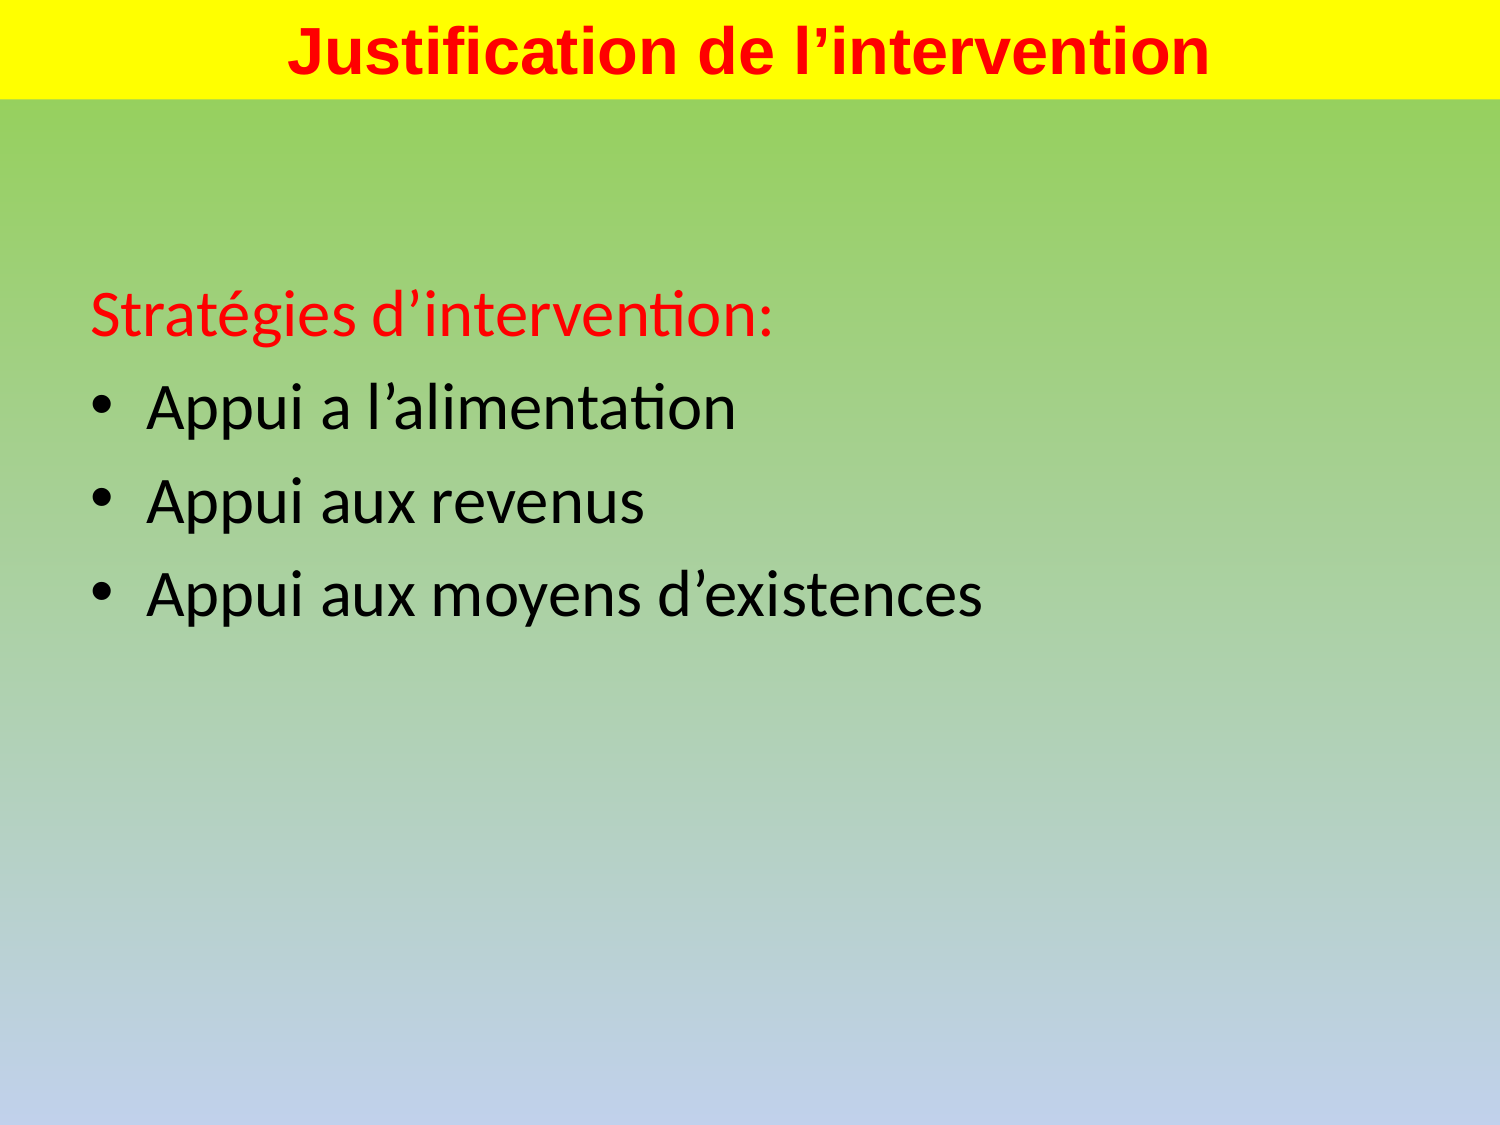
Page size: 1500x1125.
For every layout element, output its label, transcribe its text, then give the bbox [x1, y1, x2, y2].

list Stratégies d’intervention: Appui a l’alimentation Appui aux revenus Appui aux moyens d’existences [75, 262, 1425, 811]
title Justification de l’intervention [0, 0, 1500, 100]
